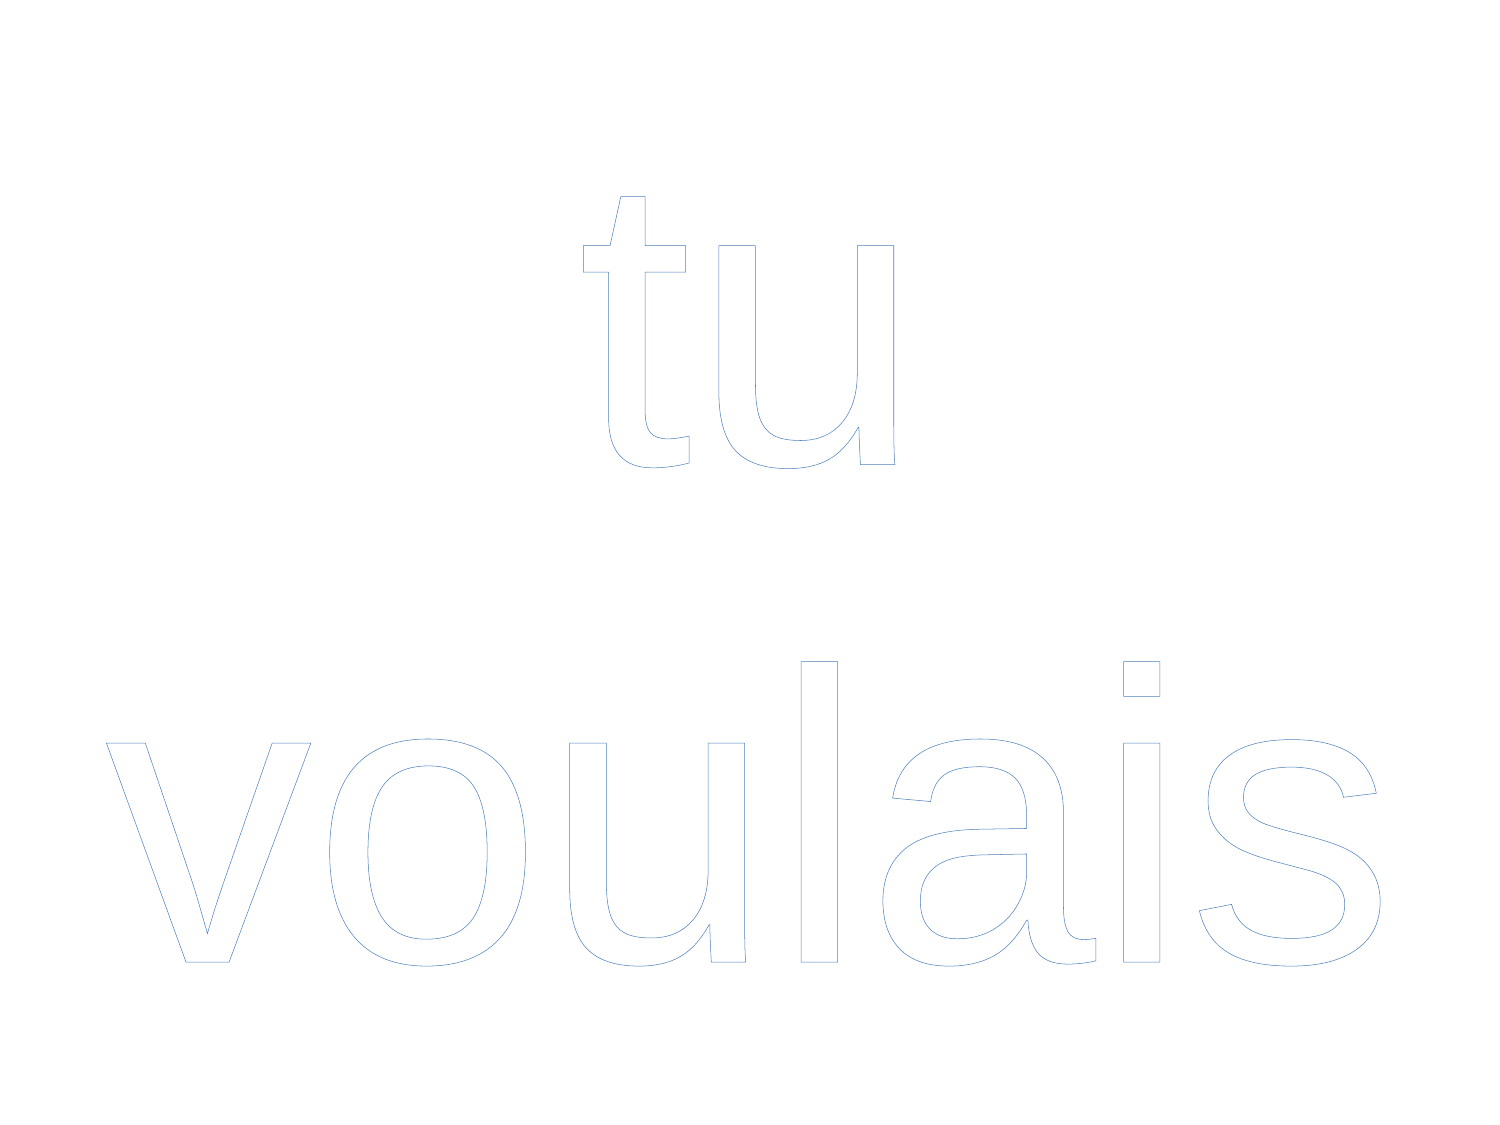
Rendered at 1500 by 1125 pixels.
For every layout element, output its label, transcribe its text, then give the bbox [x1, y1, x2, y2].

text_box tu voulais [0, 42, 1500, 1053]
